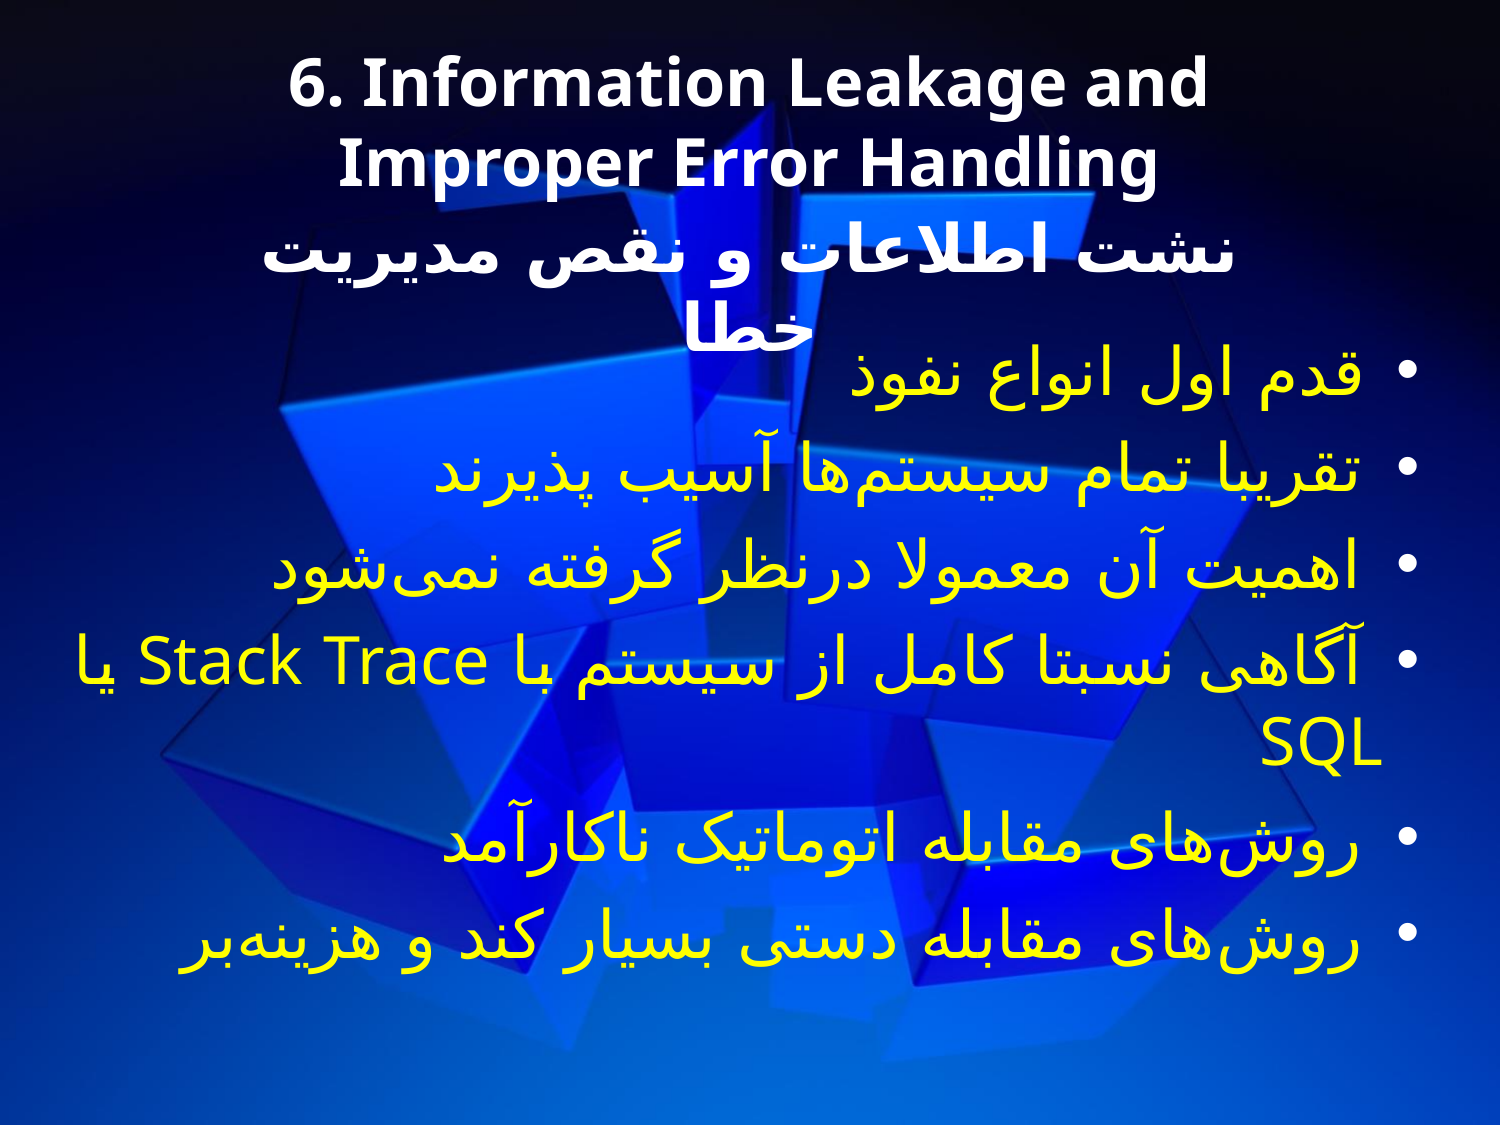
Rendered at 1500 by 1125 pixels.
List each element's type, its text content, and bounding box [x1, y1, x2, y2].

picture [0, 0, 1500, 1125]
text_box قدم اول انواع نفوذ تقریبا تمام سیستم‌ها آسیب پذیرند اهمیت آن معمولا درنظر گرفته نمی‌شود آگاهی نسبتا کامل از سیستم با Stack Trace یا SQL روش‌های مقابله اتوماتیک ناکارآمد روش‌های مقابله دستی بسیار کند و هزینه‌بر [59, 320, 1434, 1048]
text_box 6. Information Leakage and Improper Error Handling [112, 25, 1388, 214]
text_box نشت اطلاعات و نقص مدیریت خطا [224, 197, 1275, 311]
